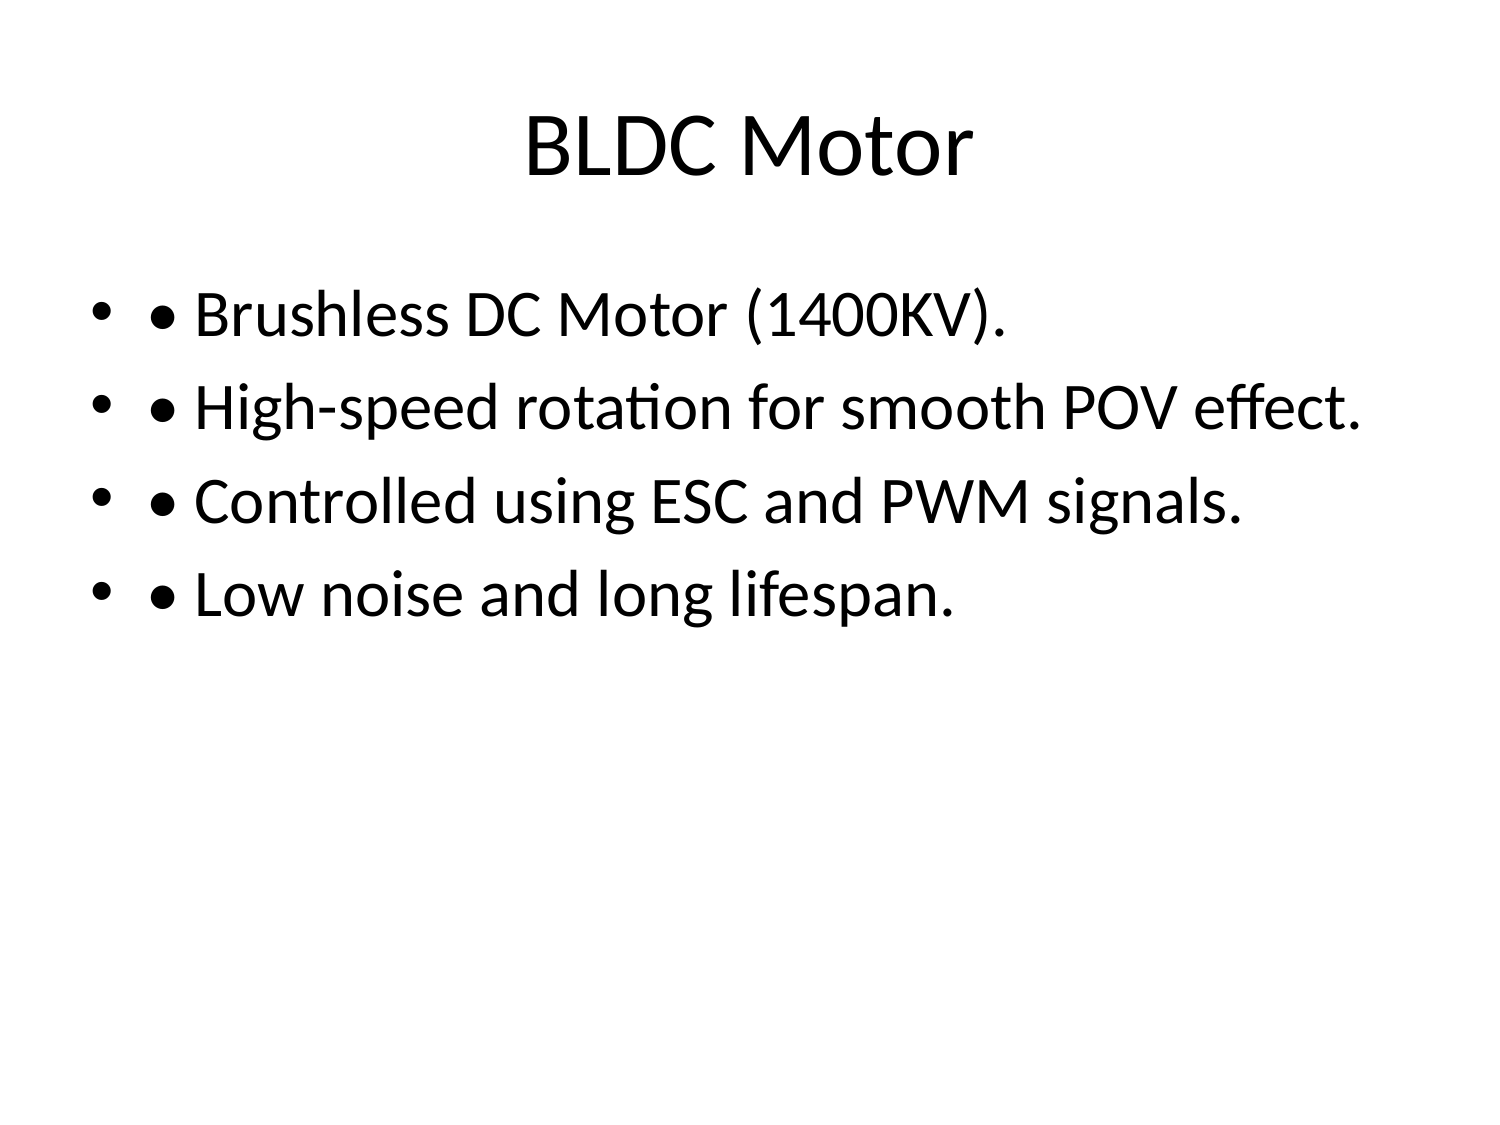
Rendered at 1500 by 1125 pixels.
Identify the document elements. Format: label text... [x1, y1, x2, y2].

title BLDC Motor [75, 45, 1425, 233]
list • Brushless DC Motor (1400KV). • High-speed rotation for smooth POV effect. • Controlled using ESC and PWM signals. • Low noise and long lifespan. [75, 262, 1425, 1005]
